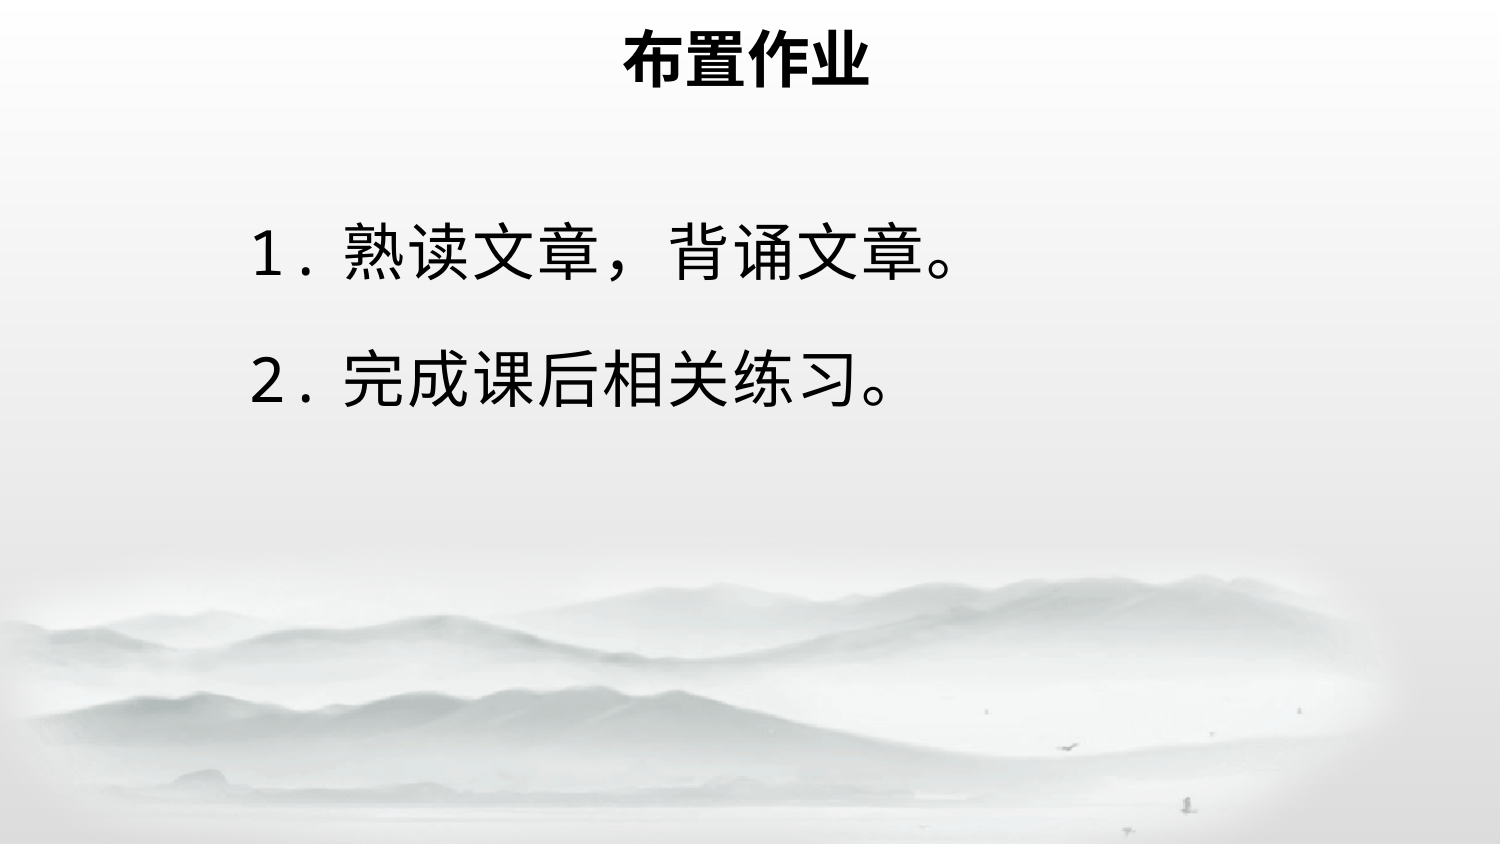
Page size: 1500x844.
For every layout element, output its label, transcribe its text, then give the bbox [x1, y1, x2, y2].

picture [0, 515, 1500, 844]
list 1.熟读文章，背诵文章。 2.完成课后相关练习。 [235, 175, 1144, 487]
text_box 布置作业 [611, 13, 889, 116]
